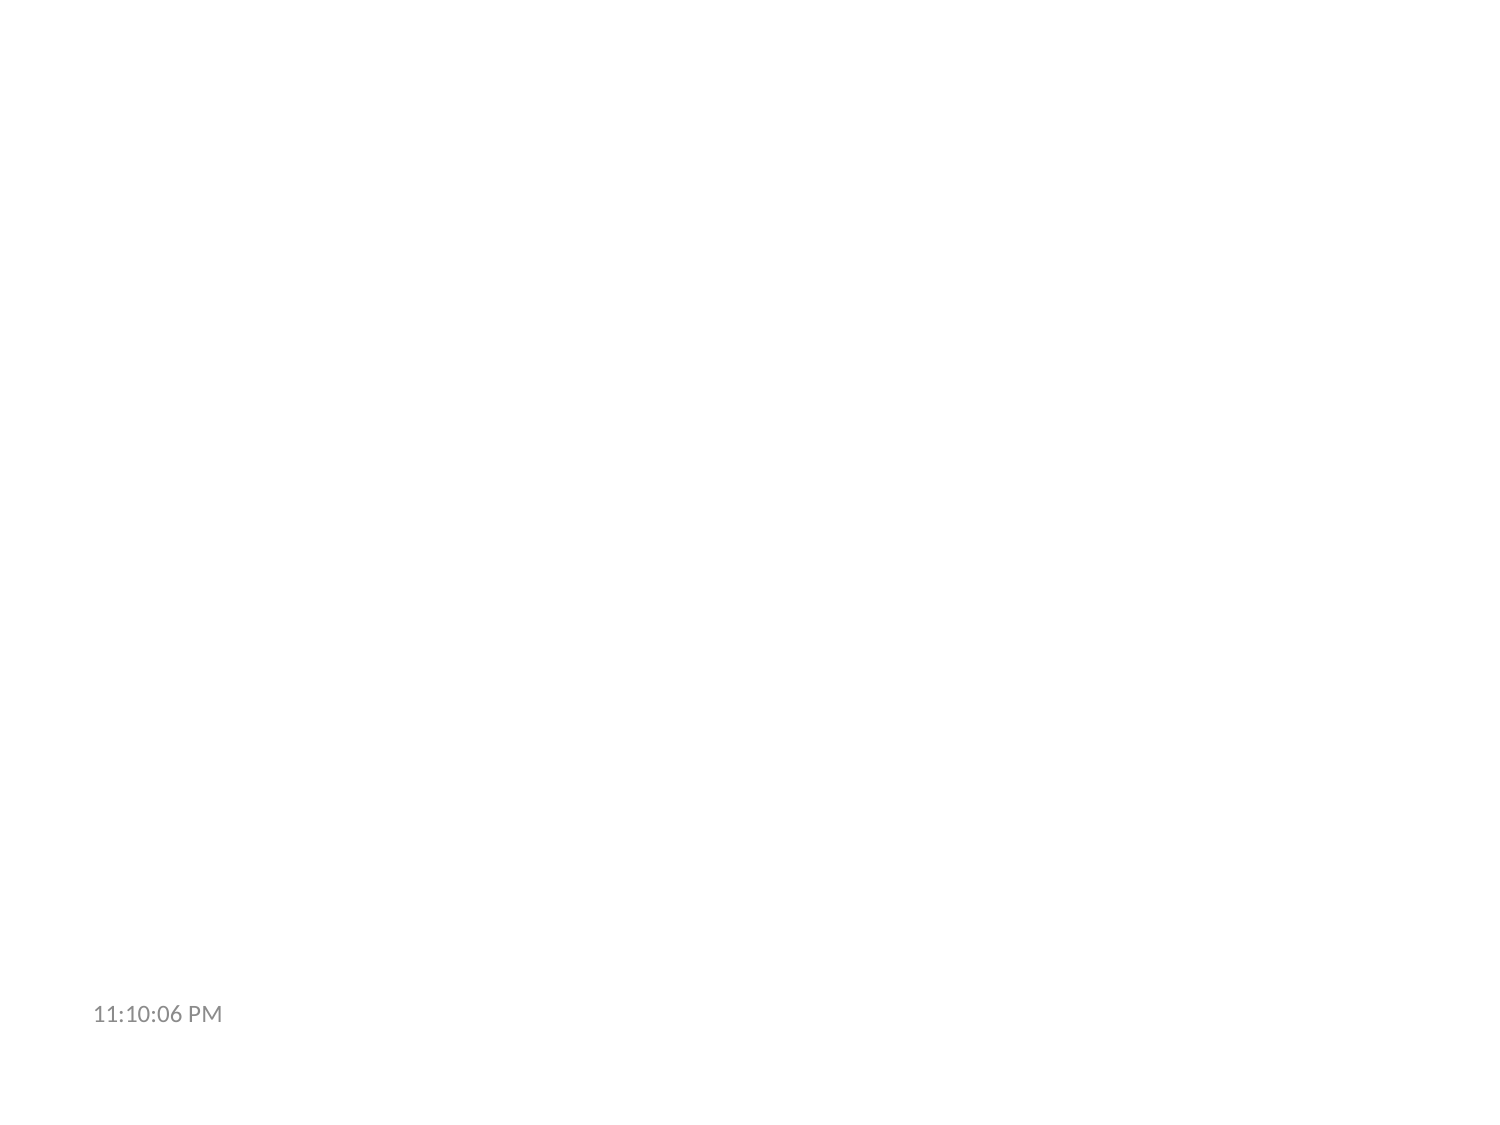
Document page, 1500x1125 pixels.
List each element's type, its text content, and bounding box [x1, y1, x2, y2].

text_box 3:35:09 PM [77, 982, 428, 1043]
